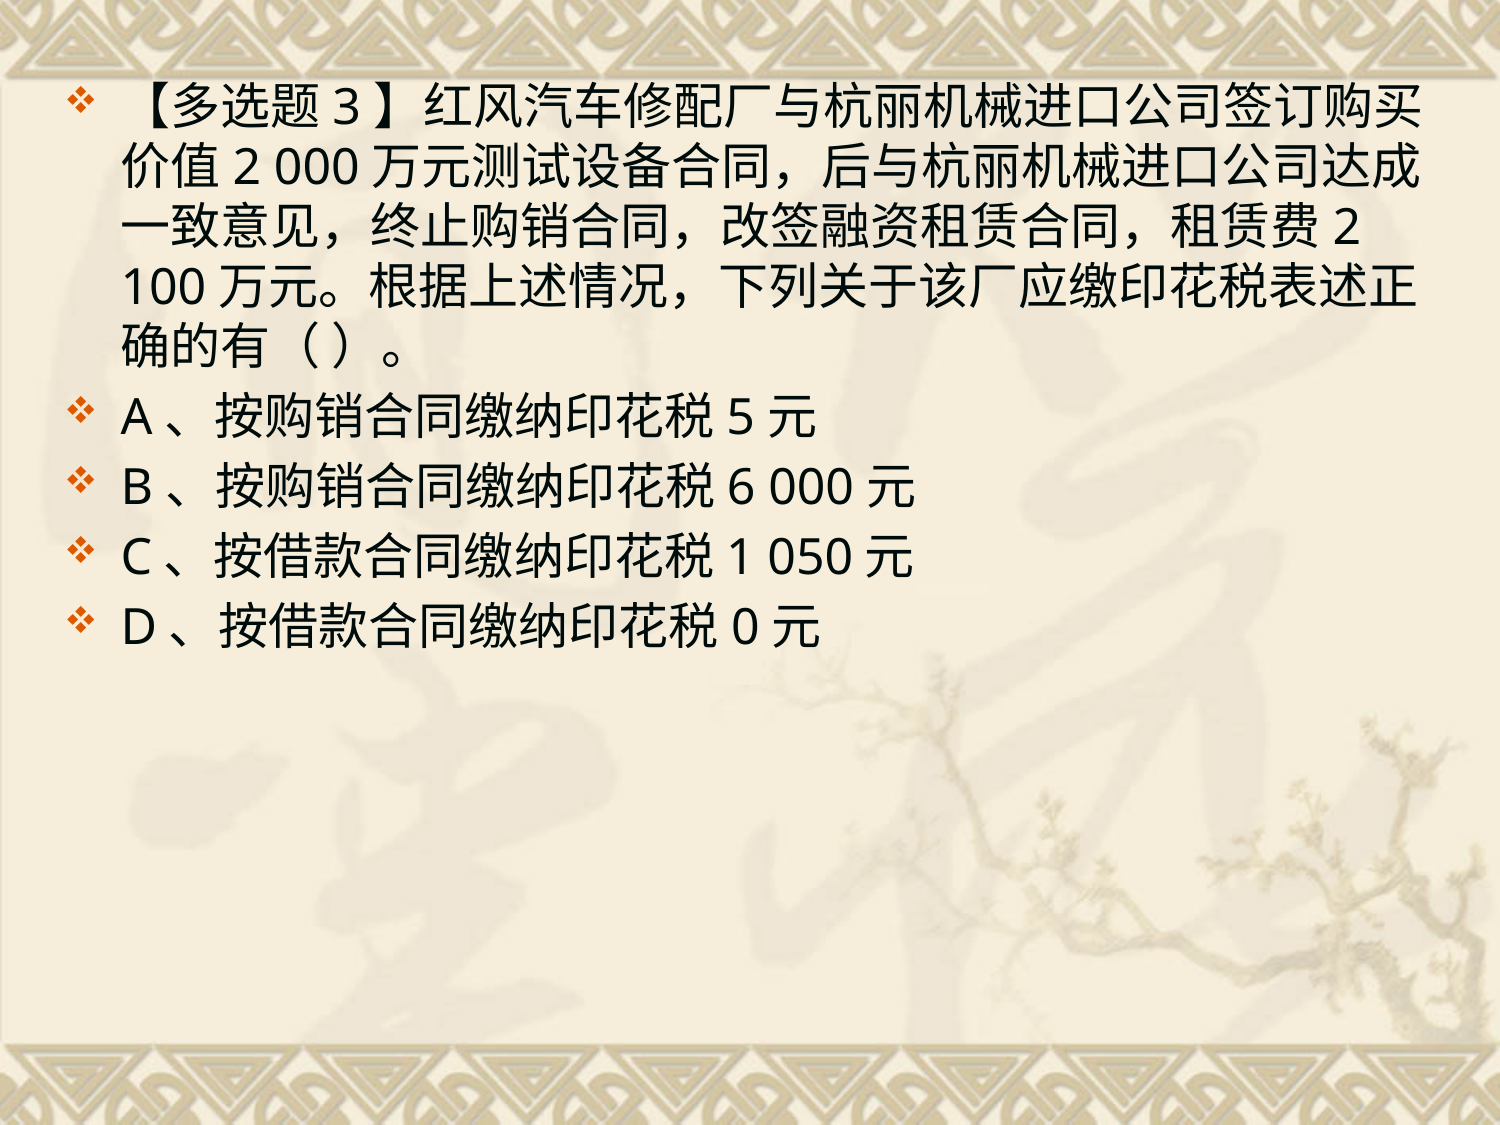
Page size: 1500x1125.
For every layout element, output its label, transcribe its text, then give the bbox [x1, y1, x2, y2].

list 【多选题3】红风汽车修配厂与杭丽机械进口公司签订购买价值2 000万元测试设备合同，后与杭丽机械进口公司达成一致意见，终止购销合同，改签融资租赁合同，租赁费2 100万元。根据上述情况，下列关于该厂应缴印花税表述正确的有（ ）。 A、按购销合同缴纳印花税5元 B、按购销合同缴纳印花税6 000元 C、按借款合同缴纳印花税1 050元 D、按借款合同缴纳印花税0元 [49, 67, 1451, 1001]
picture [0, 0, 1500, 1125]
